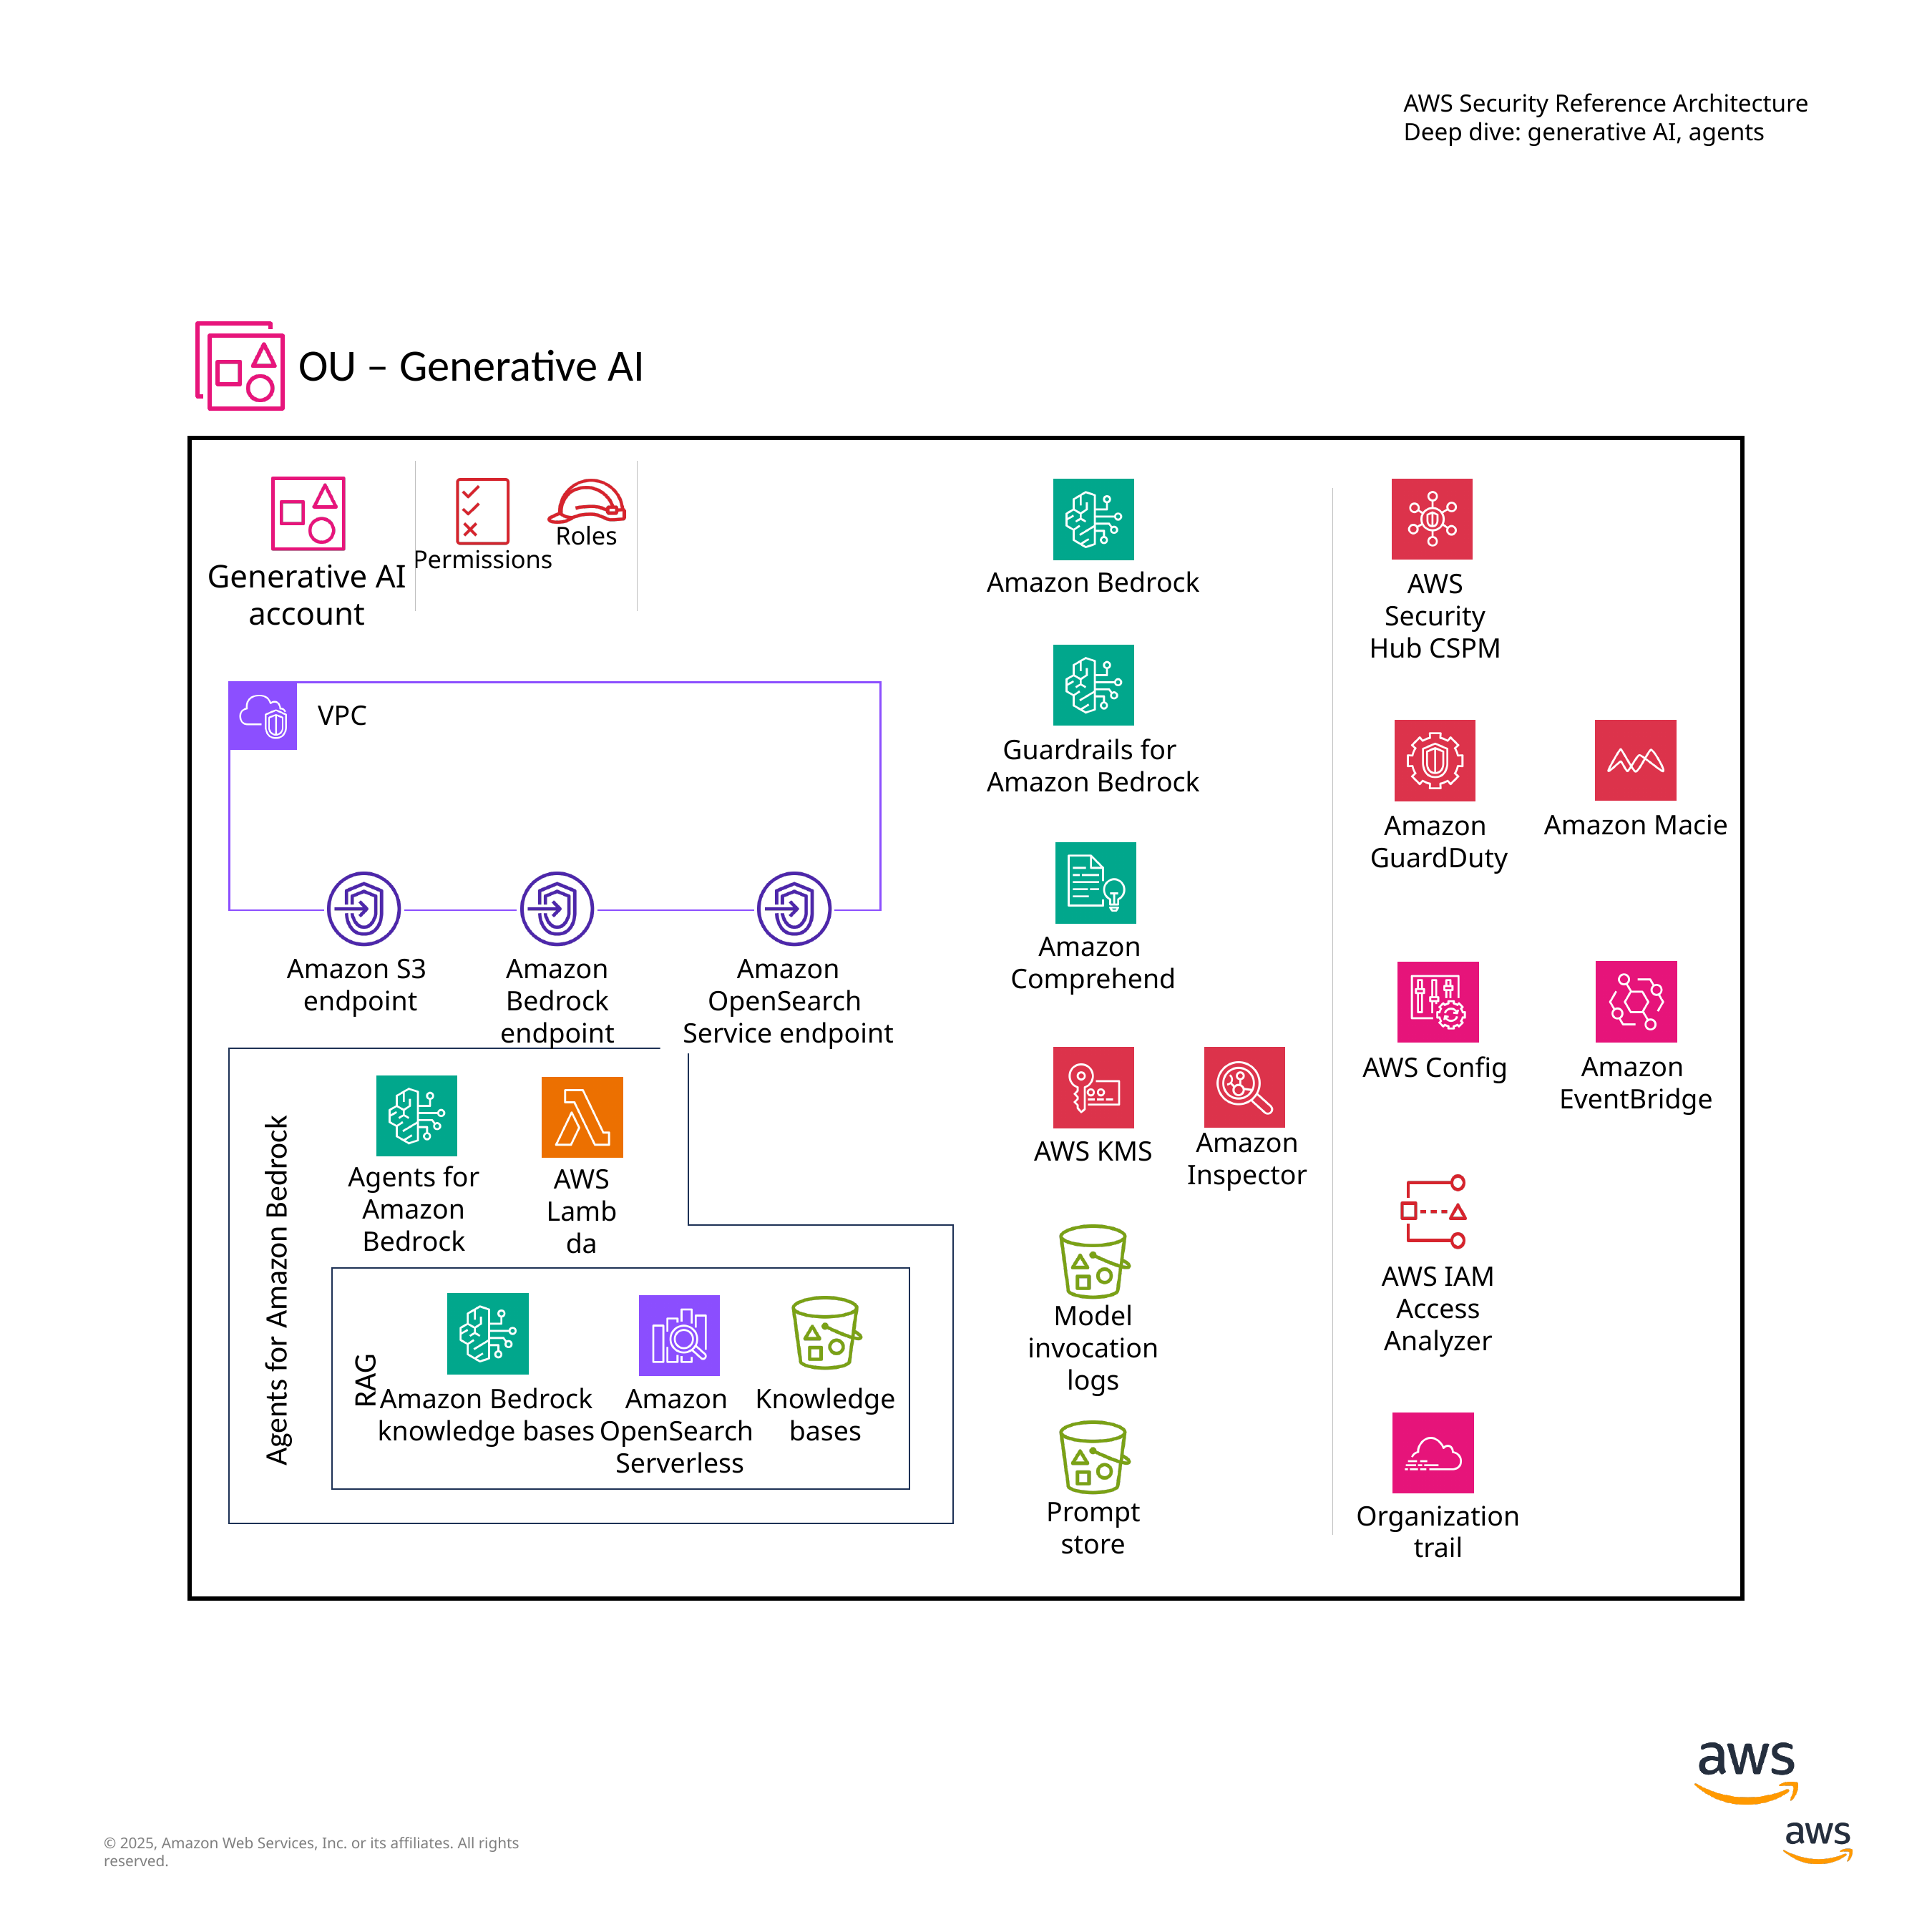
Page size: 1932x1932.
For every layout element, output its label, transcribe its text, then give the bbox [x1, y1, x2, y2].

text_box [892, 479, 1294, 604]
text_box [1337, 1413, 1540, 1570]
picture [229, 683, 297, 750]
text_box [960, 842, 1226, 1000]
text_box AWS Security Reference Architecture Deep dive: generative AI, agents [1392, 83, 1820, 151]
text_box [660, 868, 917, 1023]
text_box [1344, 479, 1526, 638]
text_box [994, 1417, 1193, 1566]
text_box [1128, 1047, 1367, 1196]
picture [191, 317, 288, 414]
picture [1783, 1823, 1853, 1864]
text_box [892, 645, 1294, 804]
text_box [427, 476, 583, 580]
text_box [229, 1048, 954, 1524]
picture [1694, 1742, 1798, 1805]
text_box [994, 1221, 1193, 1370]
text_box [186, 473, 427, 638]
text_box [1306, 720, 1572, 879]
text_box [1499, 961, 1773, 1121]
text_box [530, 460, 643, 556]
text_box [269, 868, 452, 1023]
text_box OU – Generative AI [288, 331, 704, 395]
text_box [452, 868, 660, 1023]
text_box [1333, 1171, 1544, 1330]
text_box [1508, 720, 1764, 847]
text_box VPC [228, 681, 882, 911]
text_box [989, 1047, 1197, 1172]
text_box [1340, 962, 1499, 1088]
text_box [189, 437, 1743, 1599]
